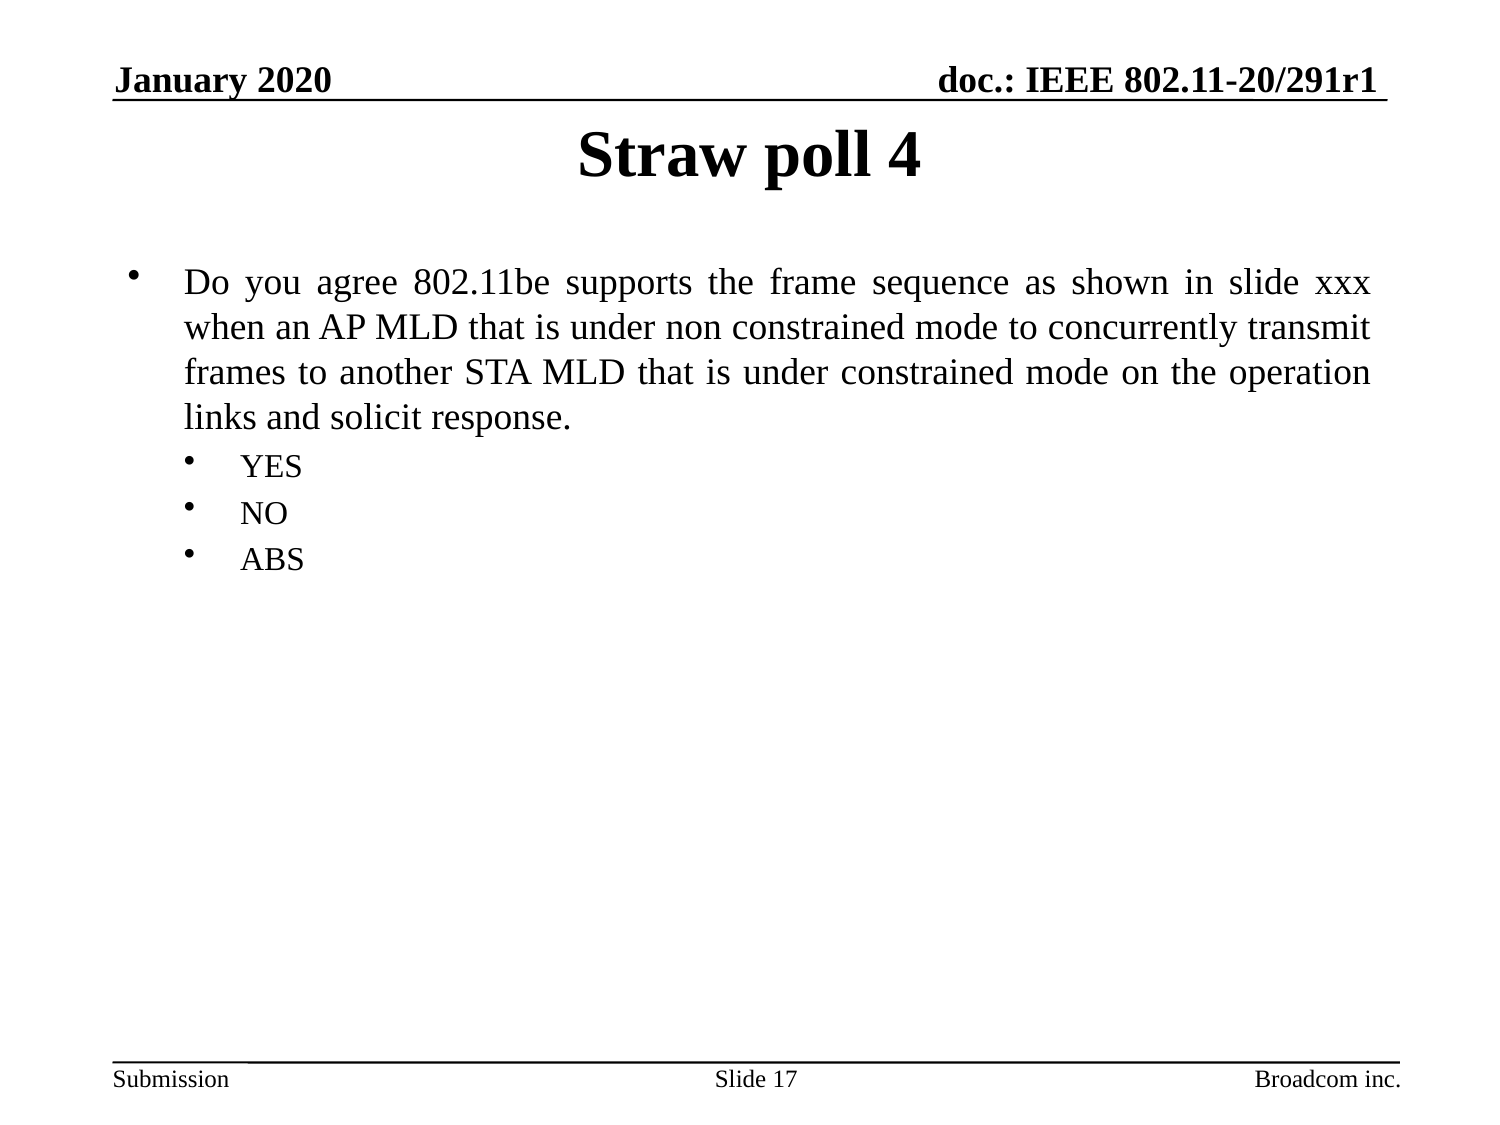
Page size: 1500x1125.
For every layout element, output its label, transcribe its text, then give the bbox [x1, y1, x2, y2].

footer Broadcom inc. [1252, 1061, 1402, 1093]
list Do you agree 802.11be supports the frame sequence as shown in slide xxx when an AP MLD that is under non constrained mode to concurrently transmit frames to another STA MLD that is under constrained mode on the operation links and solicit response. YES NO ABS [112, 249, 1388, 1050]
title Straw poll 4 [112, 62, 1388, 238]
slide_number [114, 54, 335, 101]
slide_number Slide 17 [712, 1061, 800, 1093]
